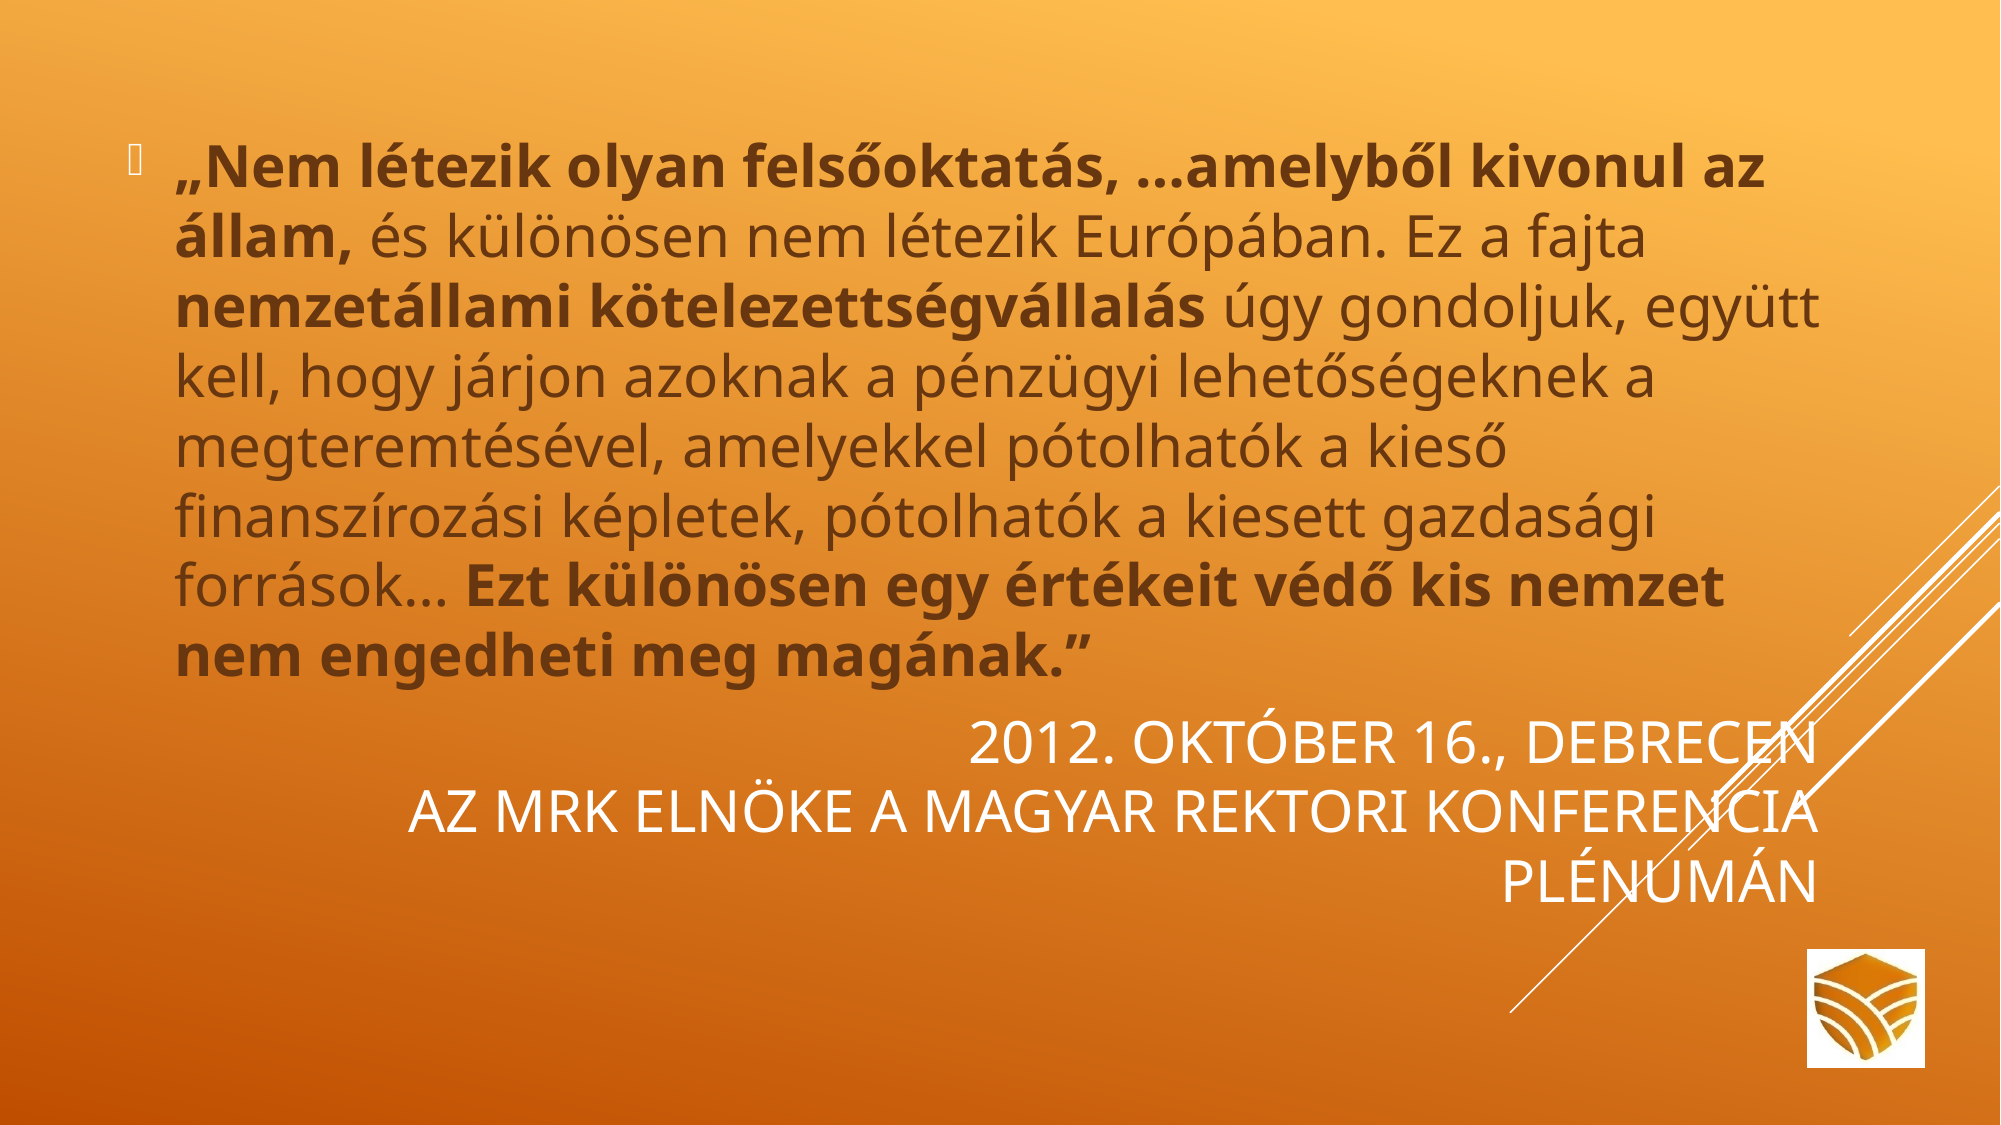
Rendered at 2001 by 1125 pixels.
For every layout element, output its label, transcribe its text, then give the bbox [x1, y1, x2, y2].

title 2012. Október 16., Debrecen AZ MRK ELNÖKE A Magyar Rektori Konferencia PlénumÁN [169, 706, 1835, 934]
list „Nem létezik olyan felsőoktatás, …amelyből kivonul az állam, és különösen nem létezik Európában. Ez a fajta nemzetállami kötelezettségvállalás úgy gondoljuk, együtt kell, hogy járjon azoknak a pénzügyi lehetőségeknek a megteremtésével, amelyekkel pótolhatók a kieső finanszírozási képletek, pótolhatók a kiesett gazdasági források… Ezt különösen egy értékeit védő kis nemzet nem engedheti meg magának.” [112, 112, 1850, 706]
picture [1807, 949, 1925, 1068]
